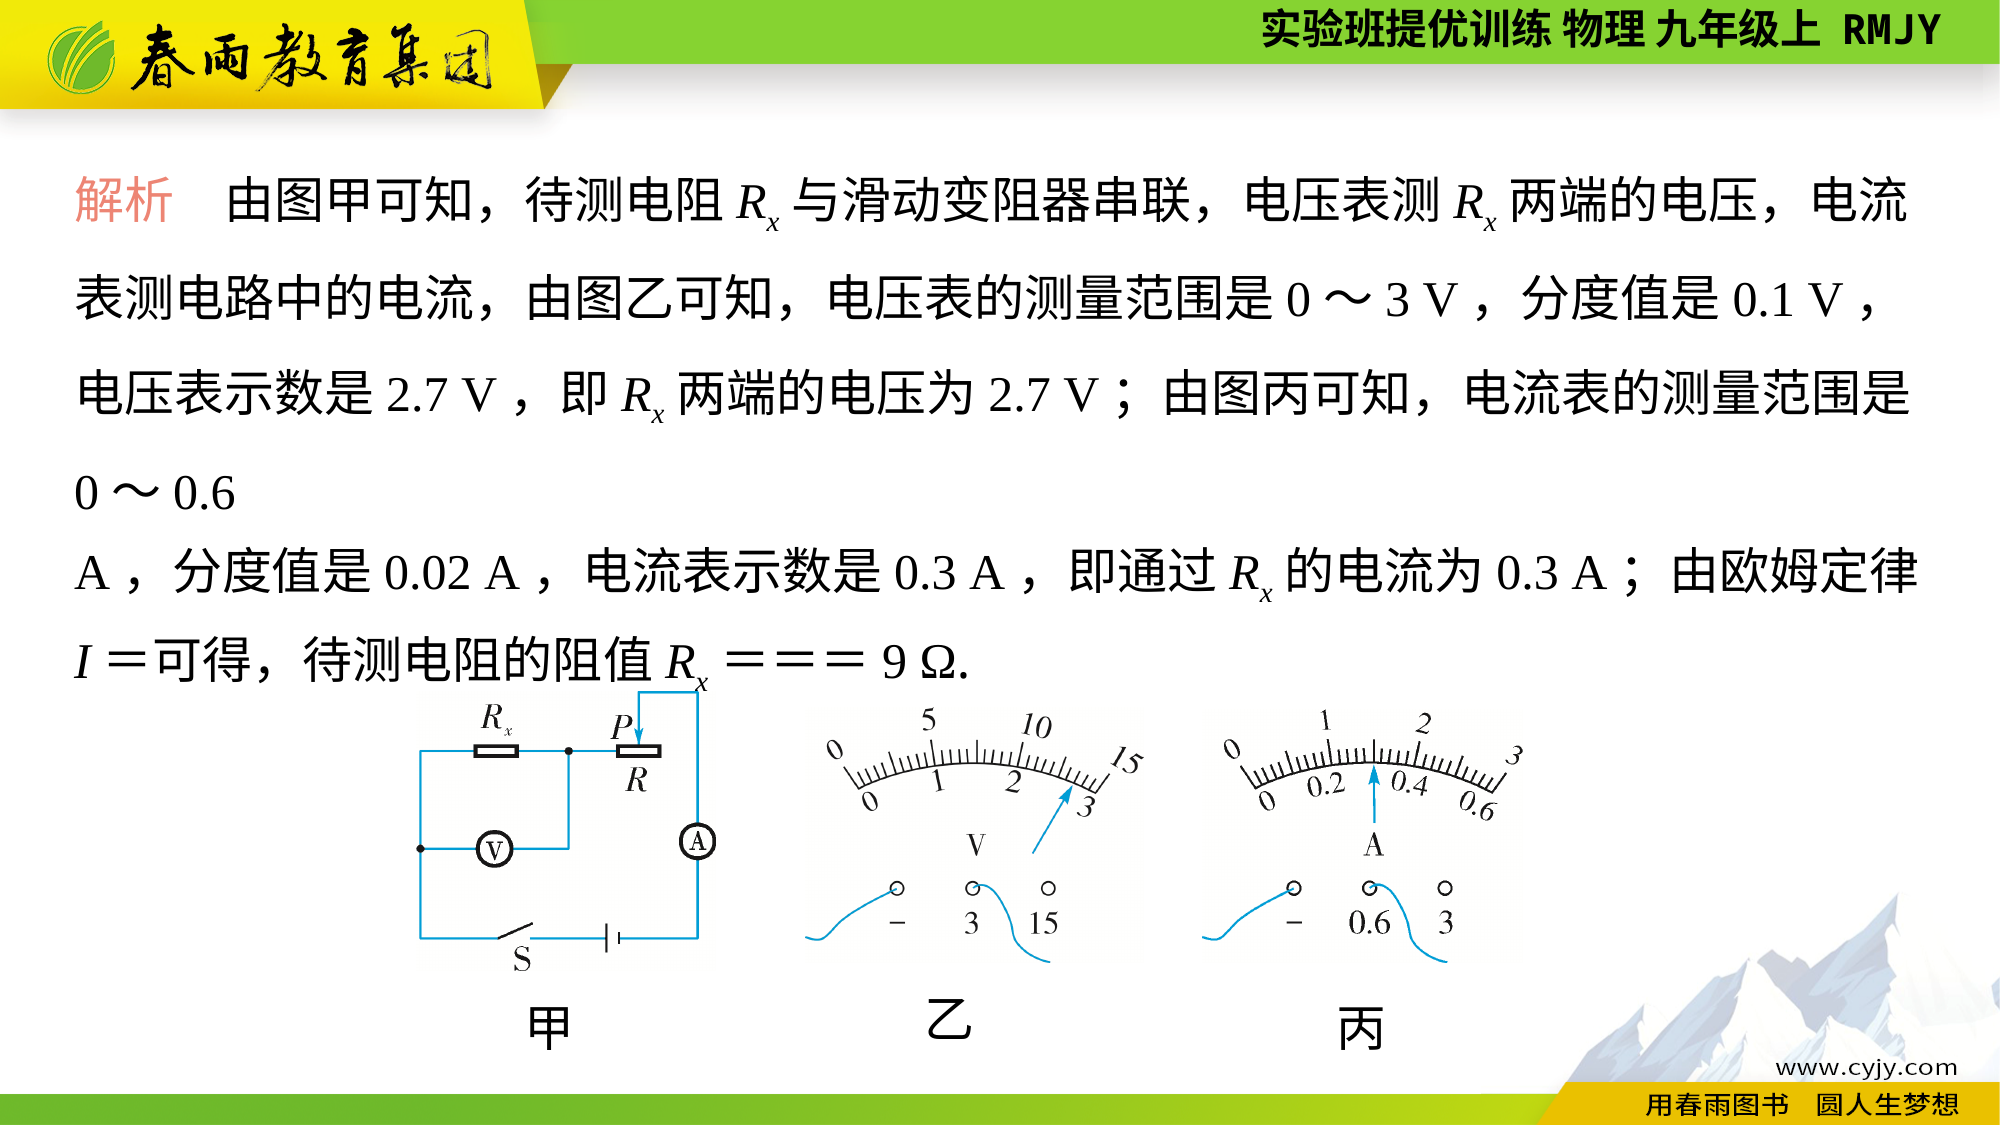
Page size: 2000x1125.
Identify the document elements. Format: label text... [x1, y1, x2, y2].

text_box 甲 [509, 979, 590, 1065]
text_box 乙 [910, 971, 990, 1055]
picture [0, 0, 2000, 1125]
text_box 丙 [1321, 971, 1402, 1065]
